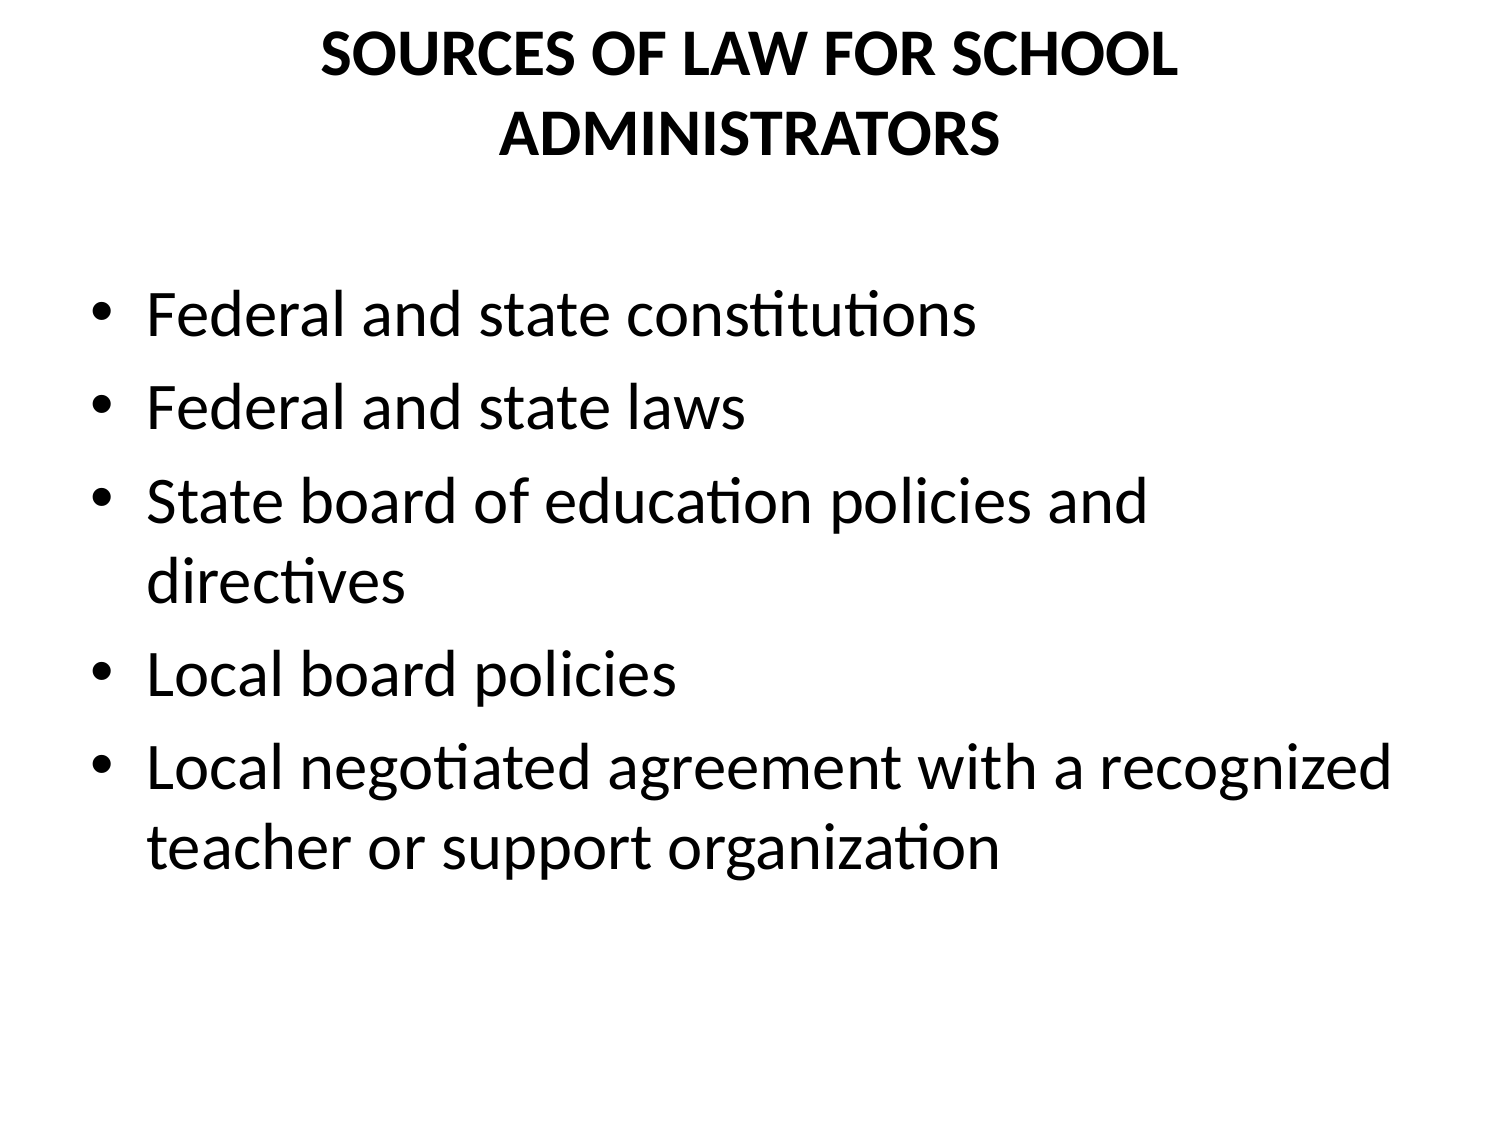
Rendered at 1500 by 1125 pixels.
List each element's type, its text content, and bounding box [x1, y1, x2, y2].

list Federal and state constitutions Federal and state laws State board of education policies and directives Local board policies Local negotiated agreement with a recognized teacher or support organization [75, 262, 1425, 1005]
title SOURCES OF LAW FOR SCHOOL ADMINISTRATORS [75, 0, 1425, 262]
